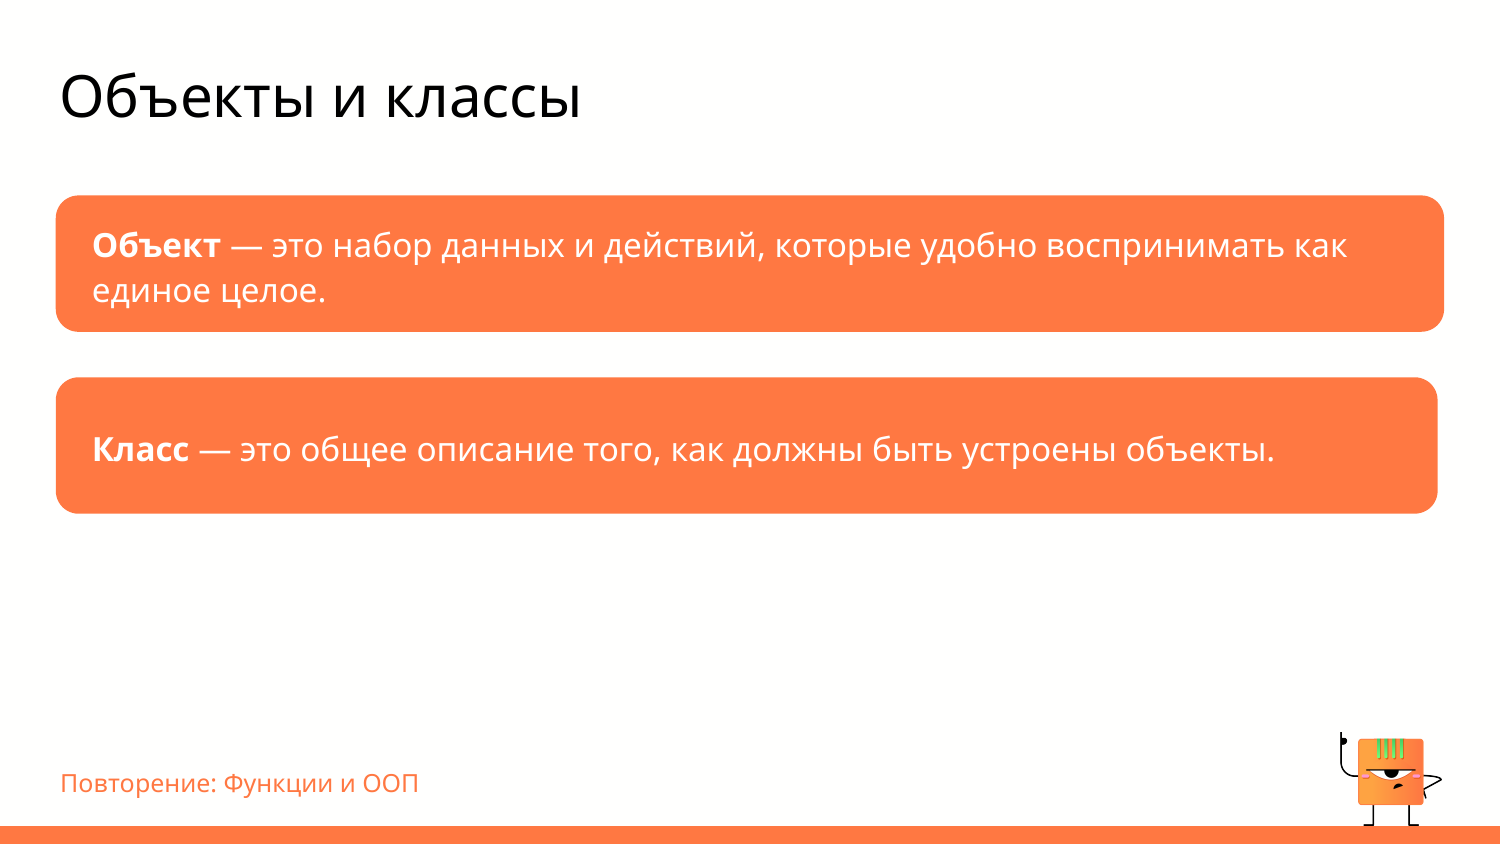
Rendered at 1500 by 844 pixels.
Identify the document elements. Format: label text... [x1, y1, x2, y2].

title Объекты и классы [59, 59, 1441, 150]
text_box Класс — это общее описание того, как должны быть устроены объекты. [55, 377, 1438, 514]
subtitle Повторение: Функции и ООП [60, 767, 1233, 813]
text_box Объект — это набор данных и действий, которые удобно воспринимать как единое целое. [55, 195, 1445, 332]
picture [1339, 732, 1442, 826]
